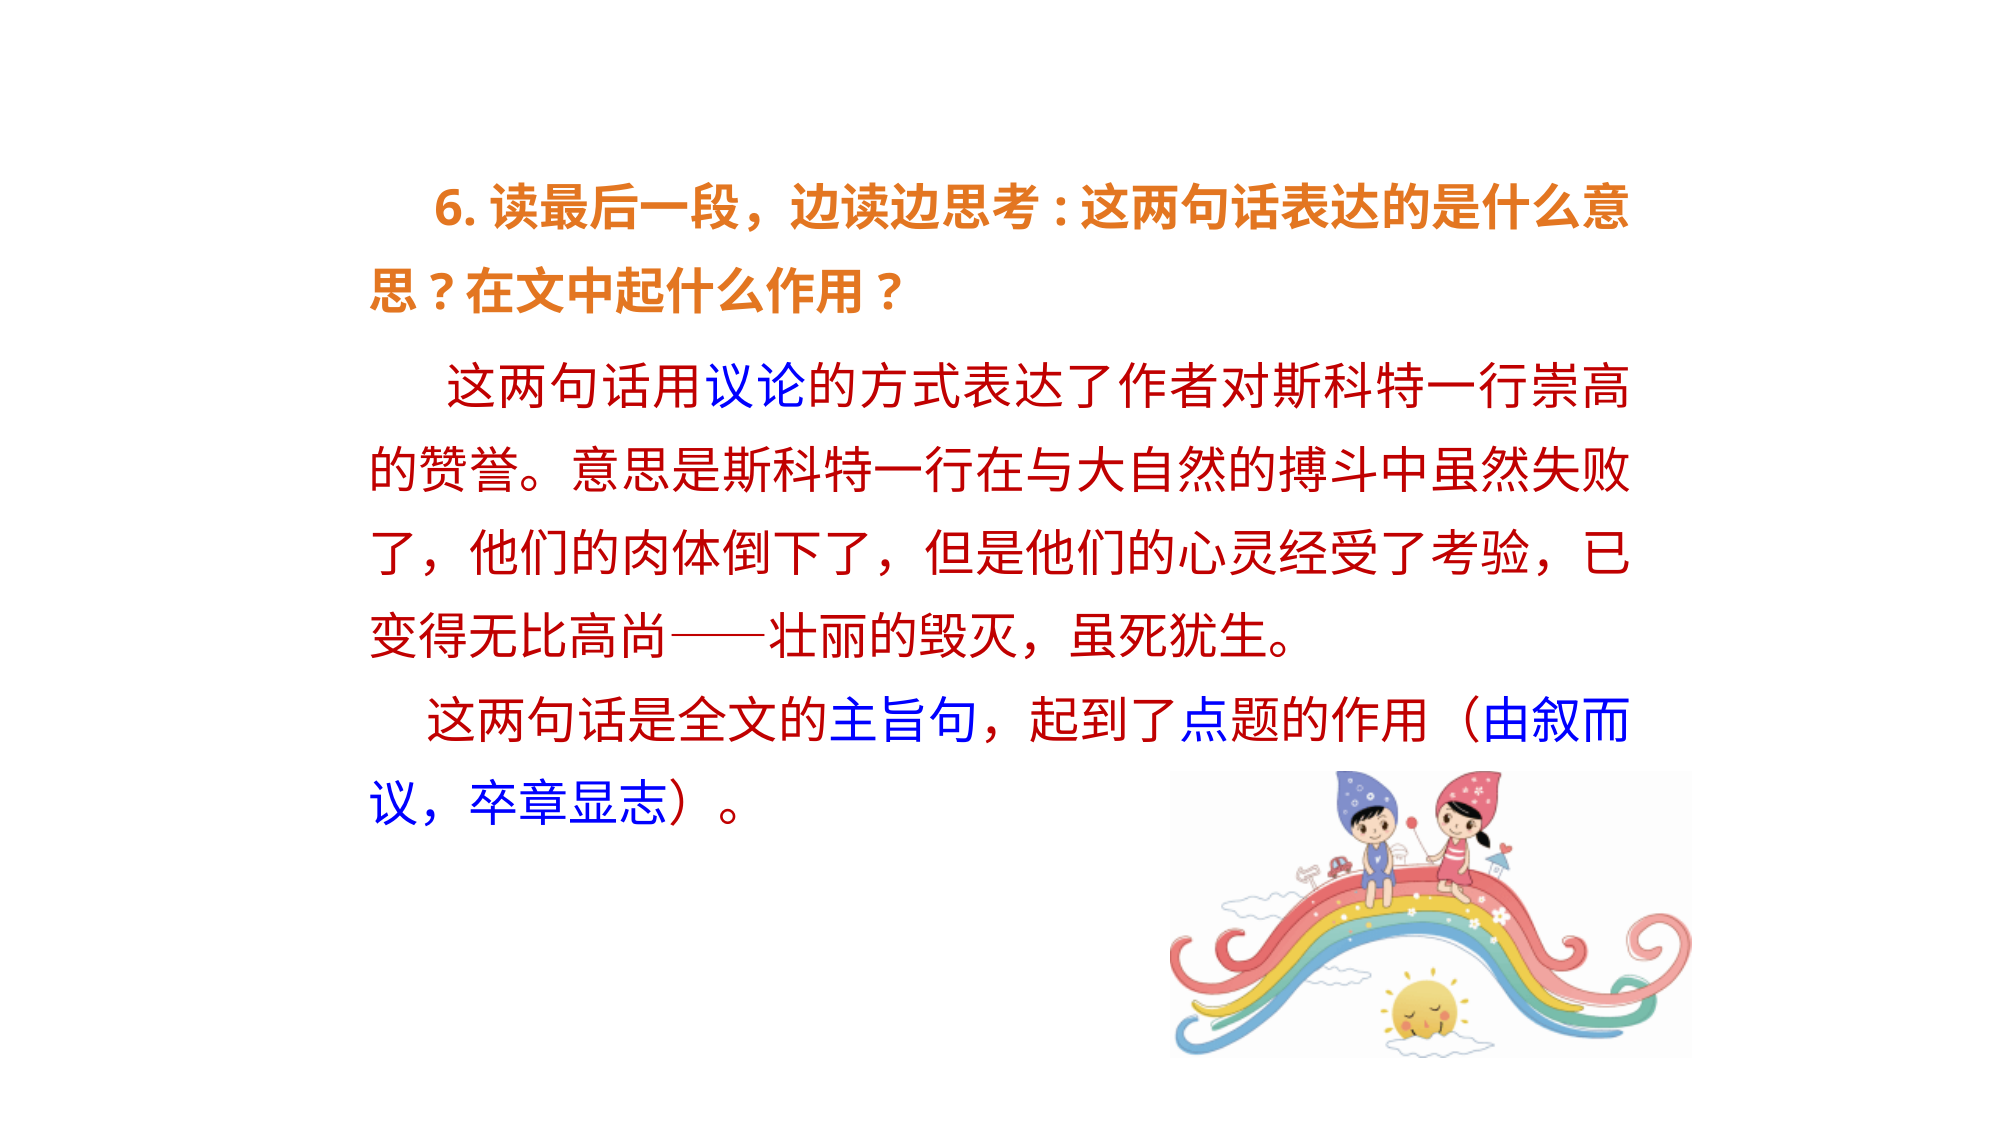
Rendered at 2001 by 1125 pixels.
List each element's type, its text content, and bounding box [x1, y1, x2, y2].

list 6.读最后一段，边读边思考:这两句话表达的是什么意思?在文中起什么作用? 这两句话用议论的方式表达了作者对斯科特一行崇高的赞誉。意思是斯科特一行在与大自然的搏斗中虽然失败了，他们的肉体倒下了，但是他们的心灵经受了考验，已变得无比高尚——壮丽的毁灭，虽死犹生。 这两句话是全文的主旨句，起到了点题的作用（由叙而议，卒章显志）。 [353, 145, 1647, 859]
picture [1170, 771, 1692, 1058]
